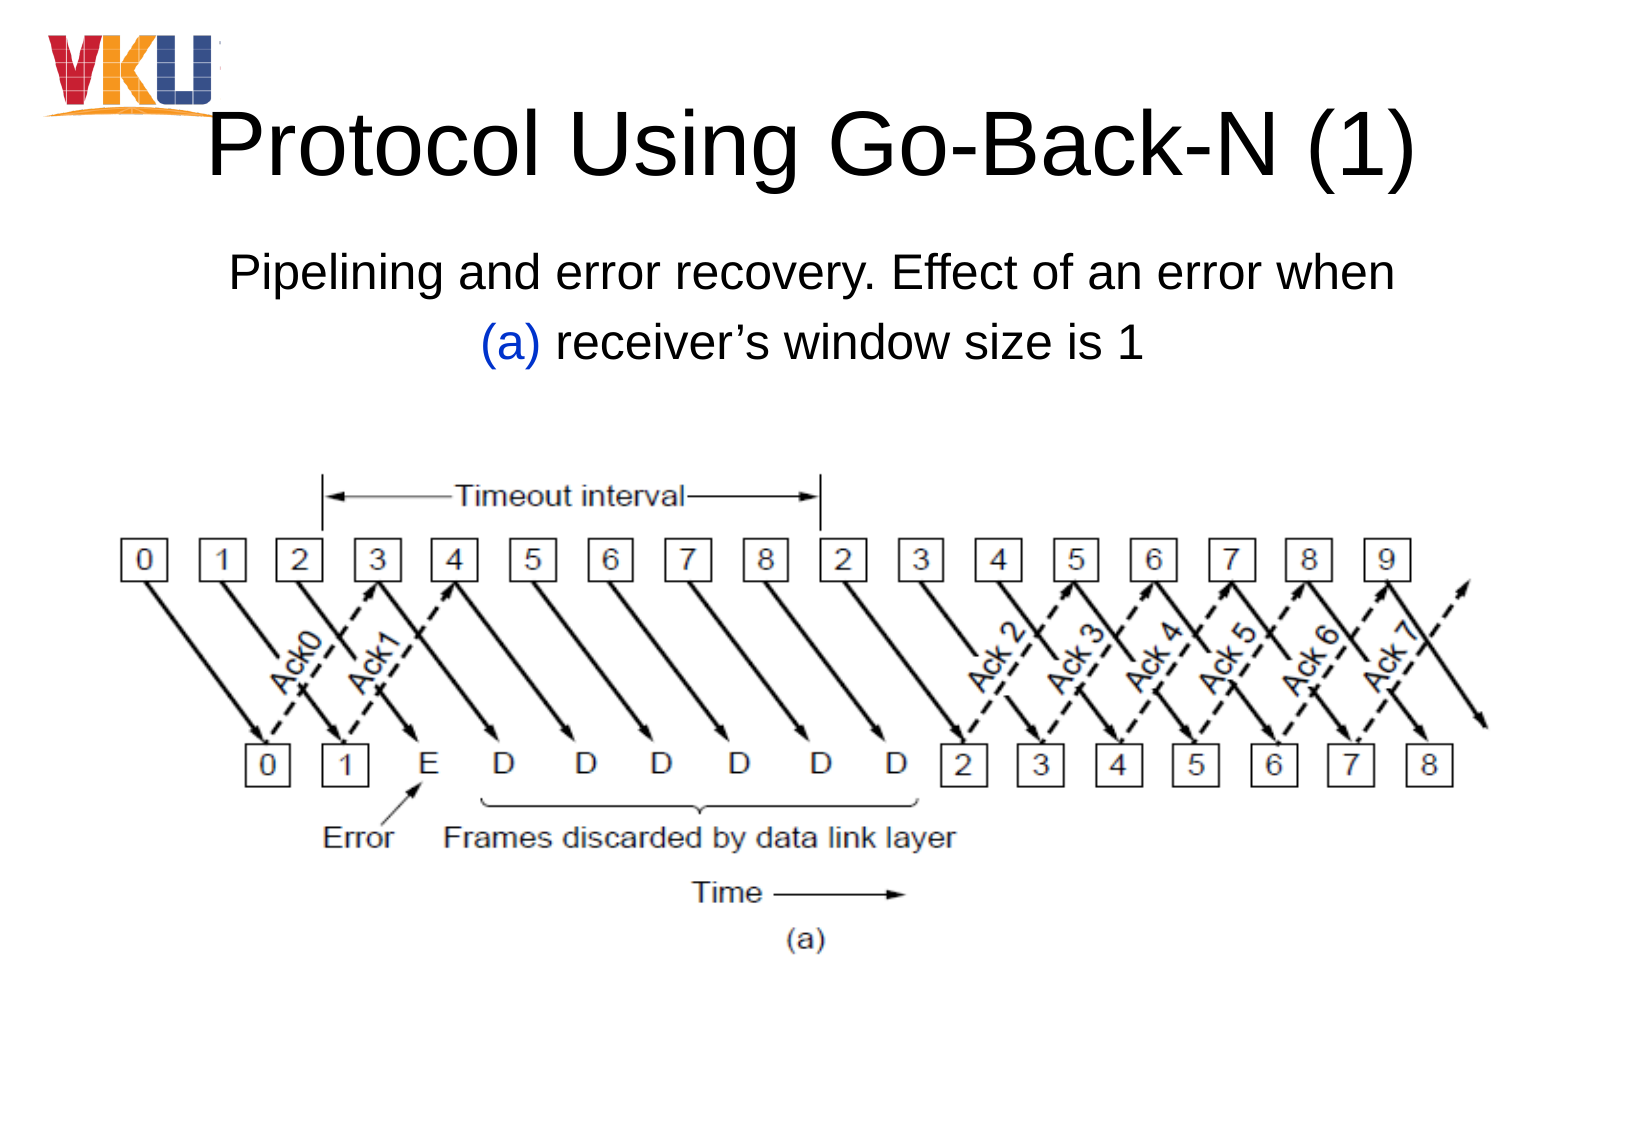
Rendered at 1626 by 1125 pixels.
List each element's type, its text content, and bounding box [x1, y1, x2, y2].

picture [32, 21, 228, 129]
list Pipelining and error recovery. Effect of an error when (a) receiver’s window size is 1 [81, 232, 1544, 1038]
picture [94, 448, 1547, 988]
title Protocol Using Go-Back-N (1) [81, 45, 1544, 232]
